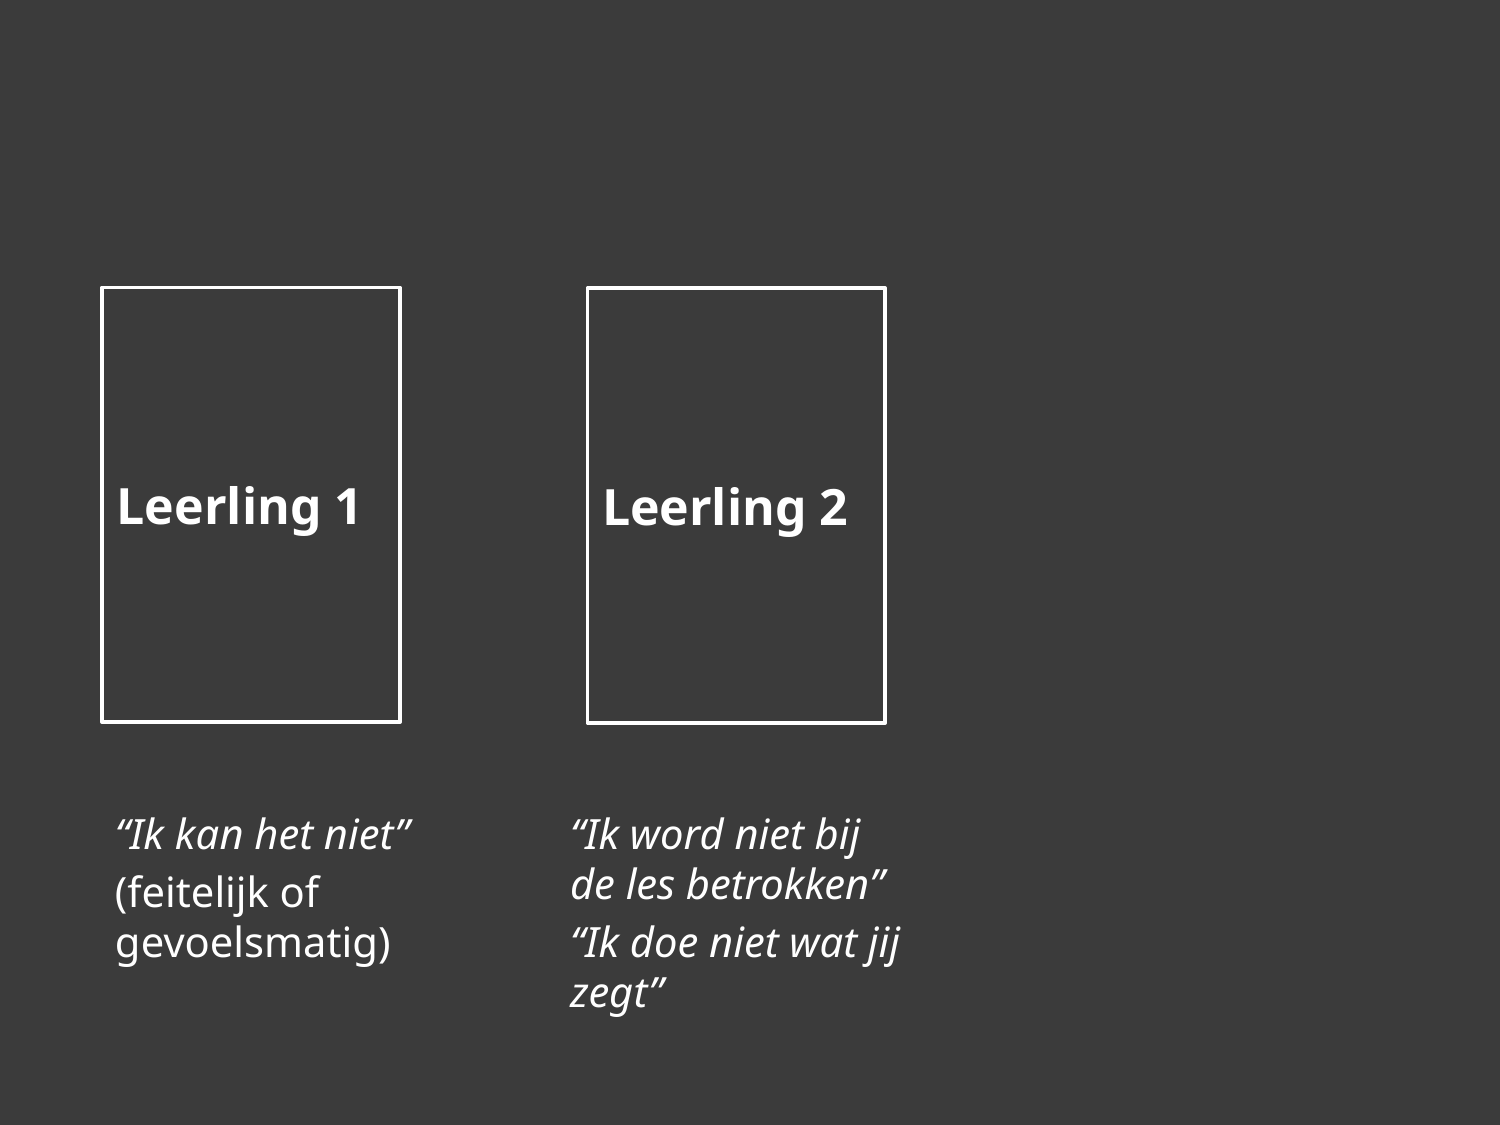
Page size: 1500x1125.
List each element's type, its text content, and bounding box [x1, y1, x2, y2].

list “Ik kan het niet” (feitelijk of gevoelsmatig) [100, 800, 475, 1038]
text_box Leerling 1 [102, 287, 400, 723]
text_box Leerling 2 [587, 288, 886, 723]
list “Ik word niet bij de les betrokken” “Ik doe niet wat jij zegt” [555, 800, 918, 1038]
